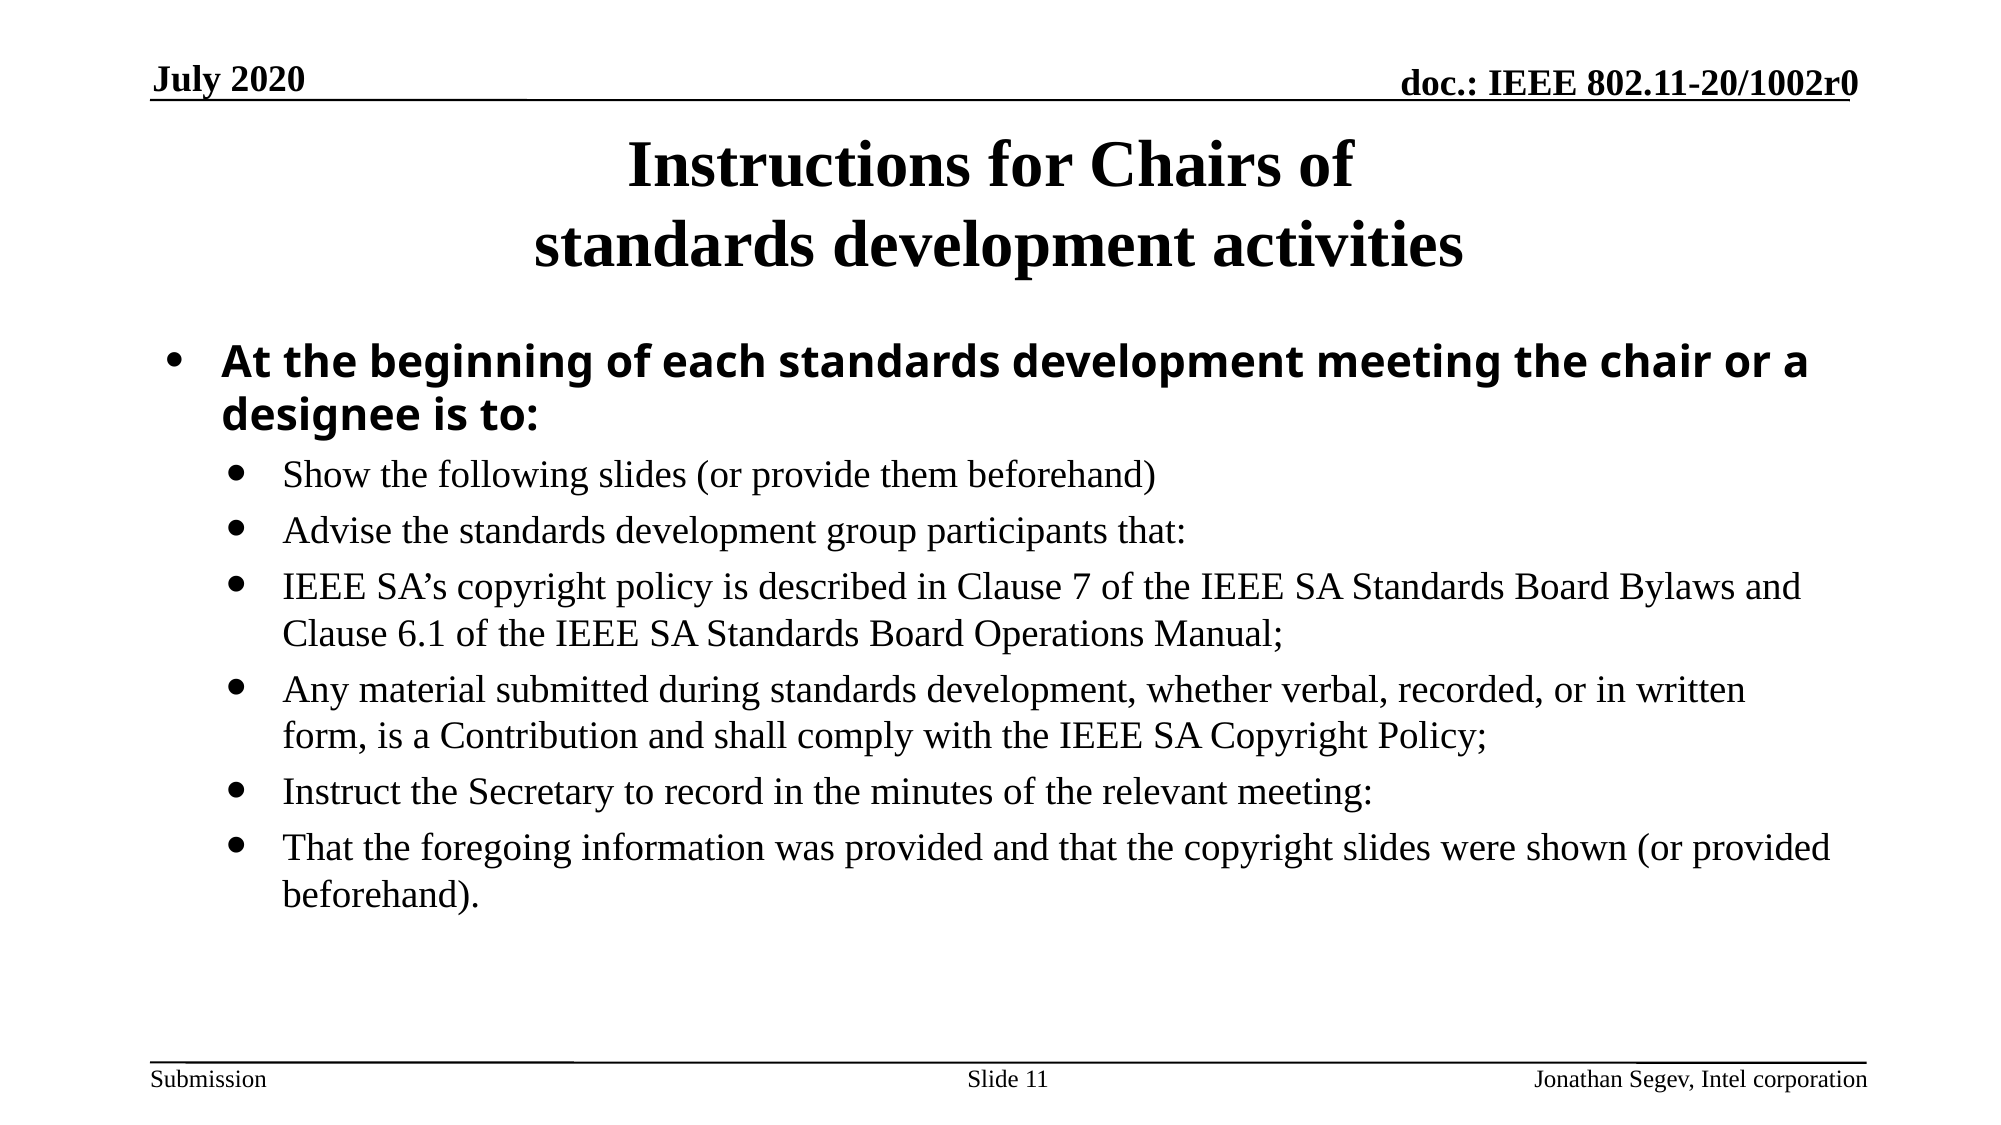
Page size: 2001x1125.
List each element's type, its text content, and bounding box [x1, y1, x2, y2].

title Instructions for Chairs of standards development activities [149, 112, 1850, 288]
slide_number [152, 54, 563, 100]
slide_number Slide 11 [950, 1061, 1067, 1123]
footer Jonathan Segev, Intel corporation [1171, 1061, 1869, 1093]
list At the beginning of each standards development meeting the chair or a designee is to: Show the following slides (or provide them beforehand) Advise the standards development group participants that: IEEE SA’s copyright policy is described in Clause 7 of the IEEE SA Standards Board Bylaws and Clause 6.1 of the IEEE SA Standards Board Operations Manual; Any material submitted during standards development, whether verbal, recorded, or in written form, is a Contribution and shall comply with the IEEE SA Copyright Policy; Instruct the Secretary to record in the minutes of the relevant meeting: That the foregoing information was provided and that the copyright slides were shown (or provided beforehand). [149, 324, 1850, 1000]
